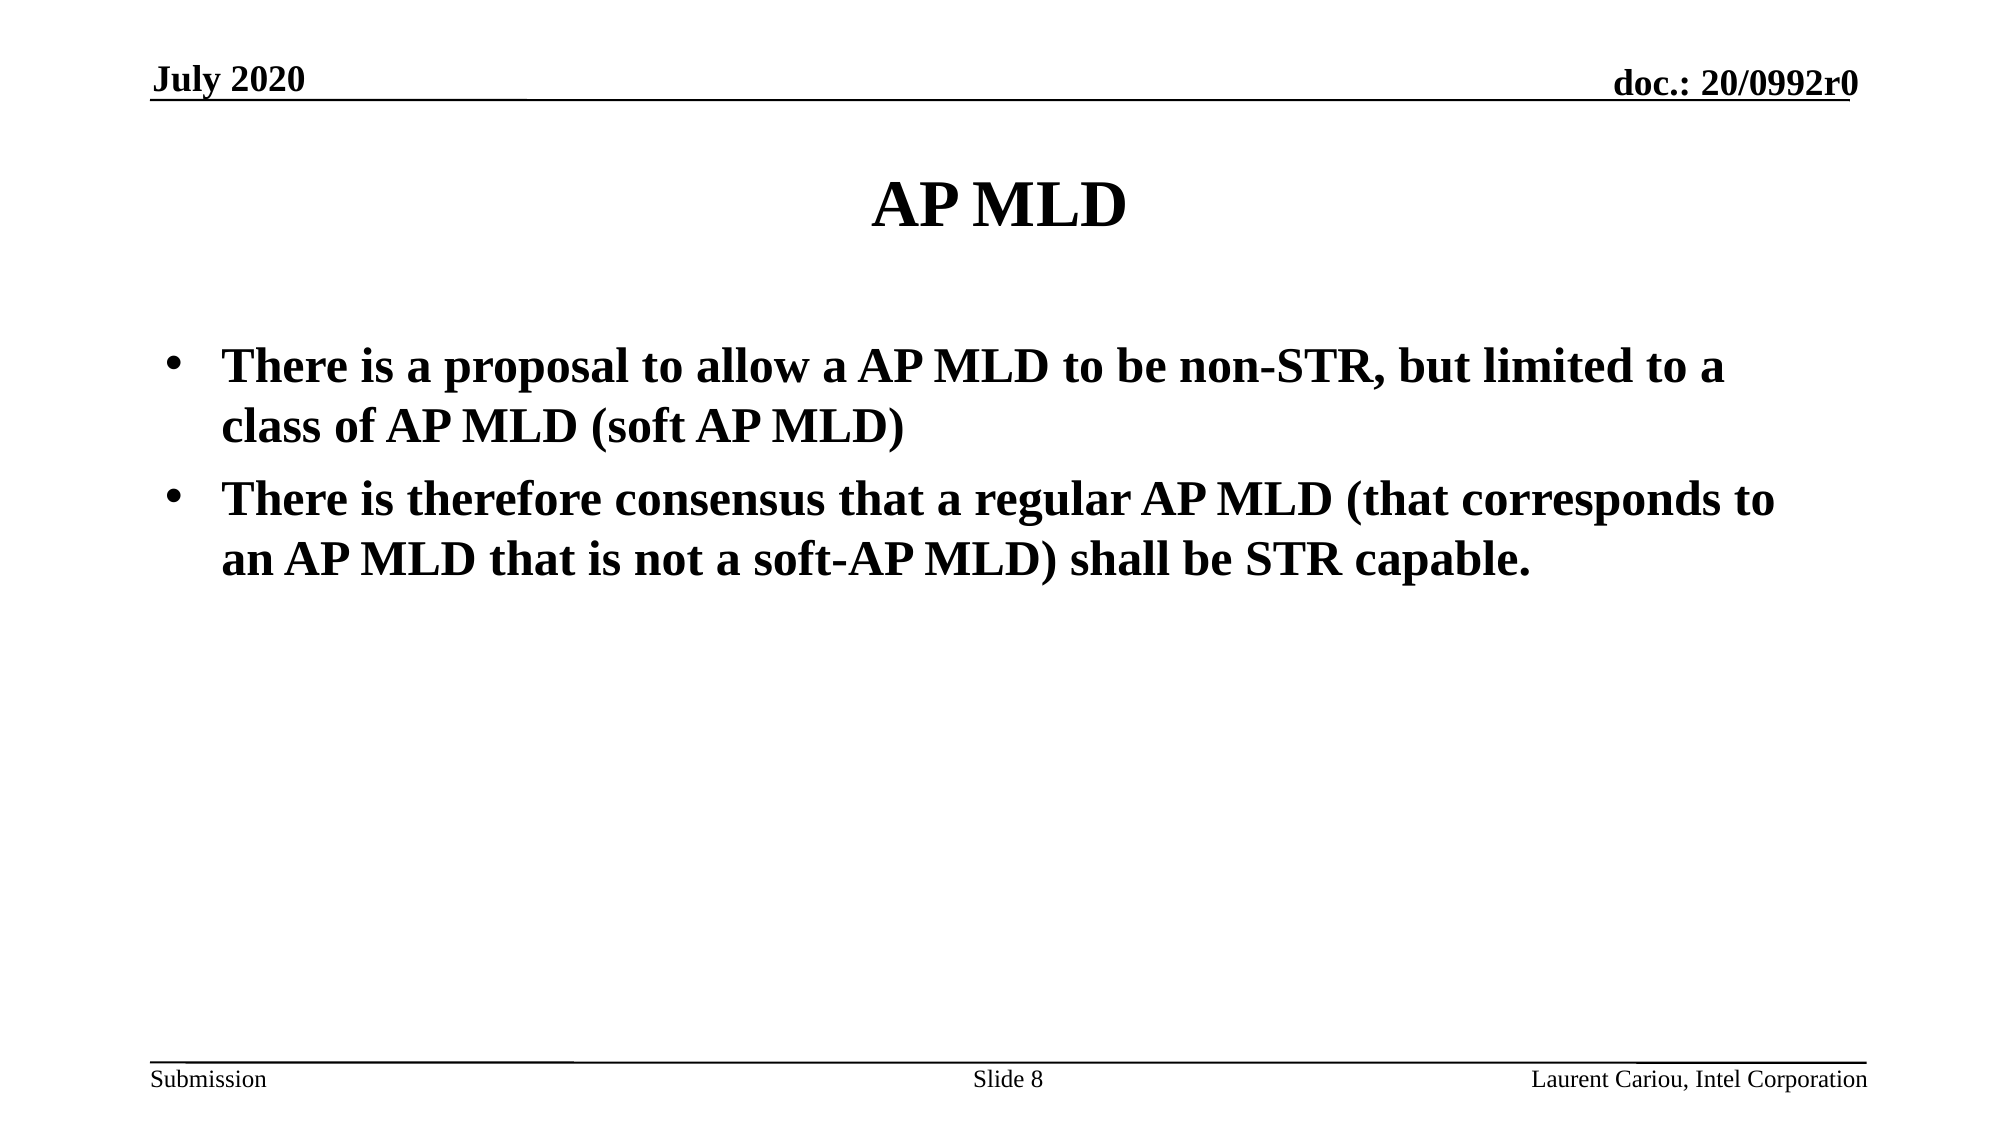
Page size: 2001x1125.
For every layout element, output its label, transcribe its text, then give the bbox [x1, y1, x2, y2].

list There is a proposal to allow a AP MLD to be non-STR, but limited to a class of AP MLD (soft AP MLD) There is therefore consensus that a regular AP MLD (that corresponds to an AP MLD that is not a soft-AP MLD) shall be STR capable. [149, 324, 1850, 1000]
title AP MLD [149, 112, 1850, 288]
slide_number Slide 8 [950, 1061, 1067, 1123]
footer Laurent Cariou, Intel Corporation [1171, 1061, 1869, 1093]
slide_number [152, 54, 563, 100]
